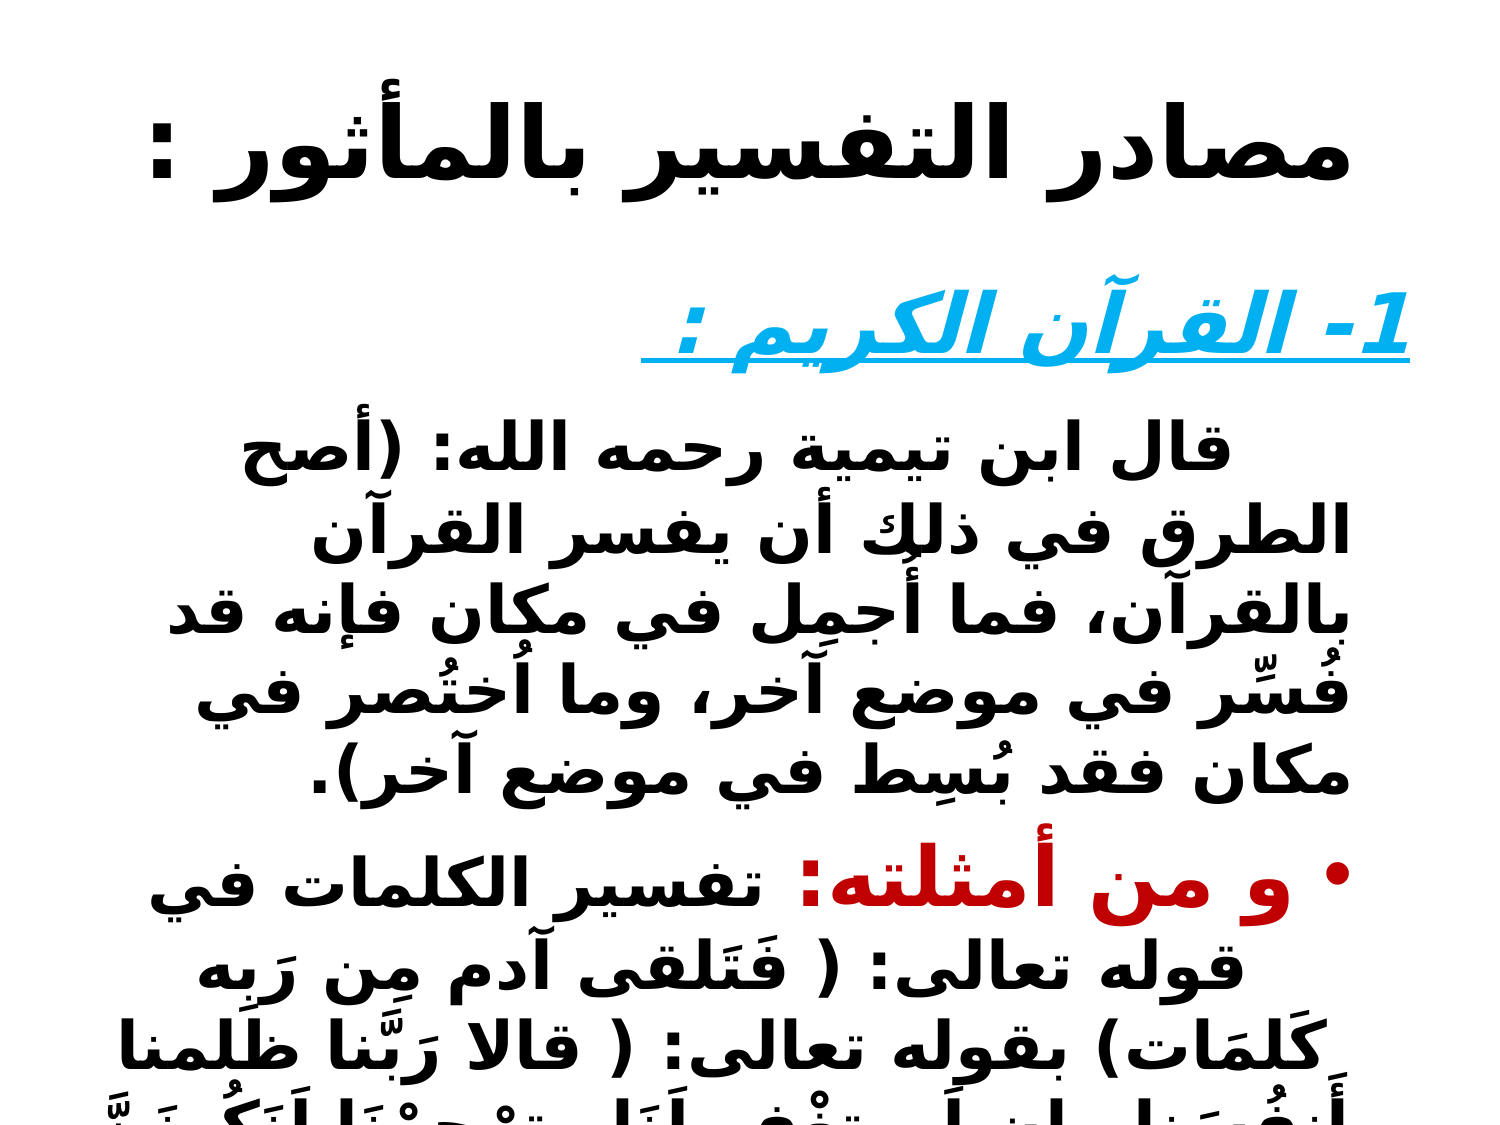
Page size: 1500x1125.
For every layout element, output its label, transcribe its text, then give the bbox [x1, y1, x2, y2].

title مصادر التفسير بالمأثور : [75, 45, 1425, 233]
list 1- القرآن الكريم : قال ابن تيمية رحمه الله: (أصح الطرق في ذلك أن يفسر القرآن بالقرآن، فما أُجمِل في مكان فإنه قد فُسِّر في موضع آخر، وما اُختُصر في مكان فقد بُسِط في موضع آخر). و من أمثلته: تفسير الكلمات في قوله تعالى: ( فَتَلقى آدم مِن رَبِه كَلمَات) بقوله تعالى: ( قالا رَبَّنا ظلمنا أَنفُسَنا وإِن لَم تغْفِر لَنَا وترْحمْنَا لَنَكُونَنَّ مِن الخاسِرِين ) . [75, 262, 1425, 1005]
